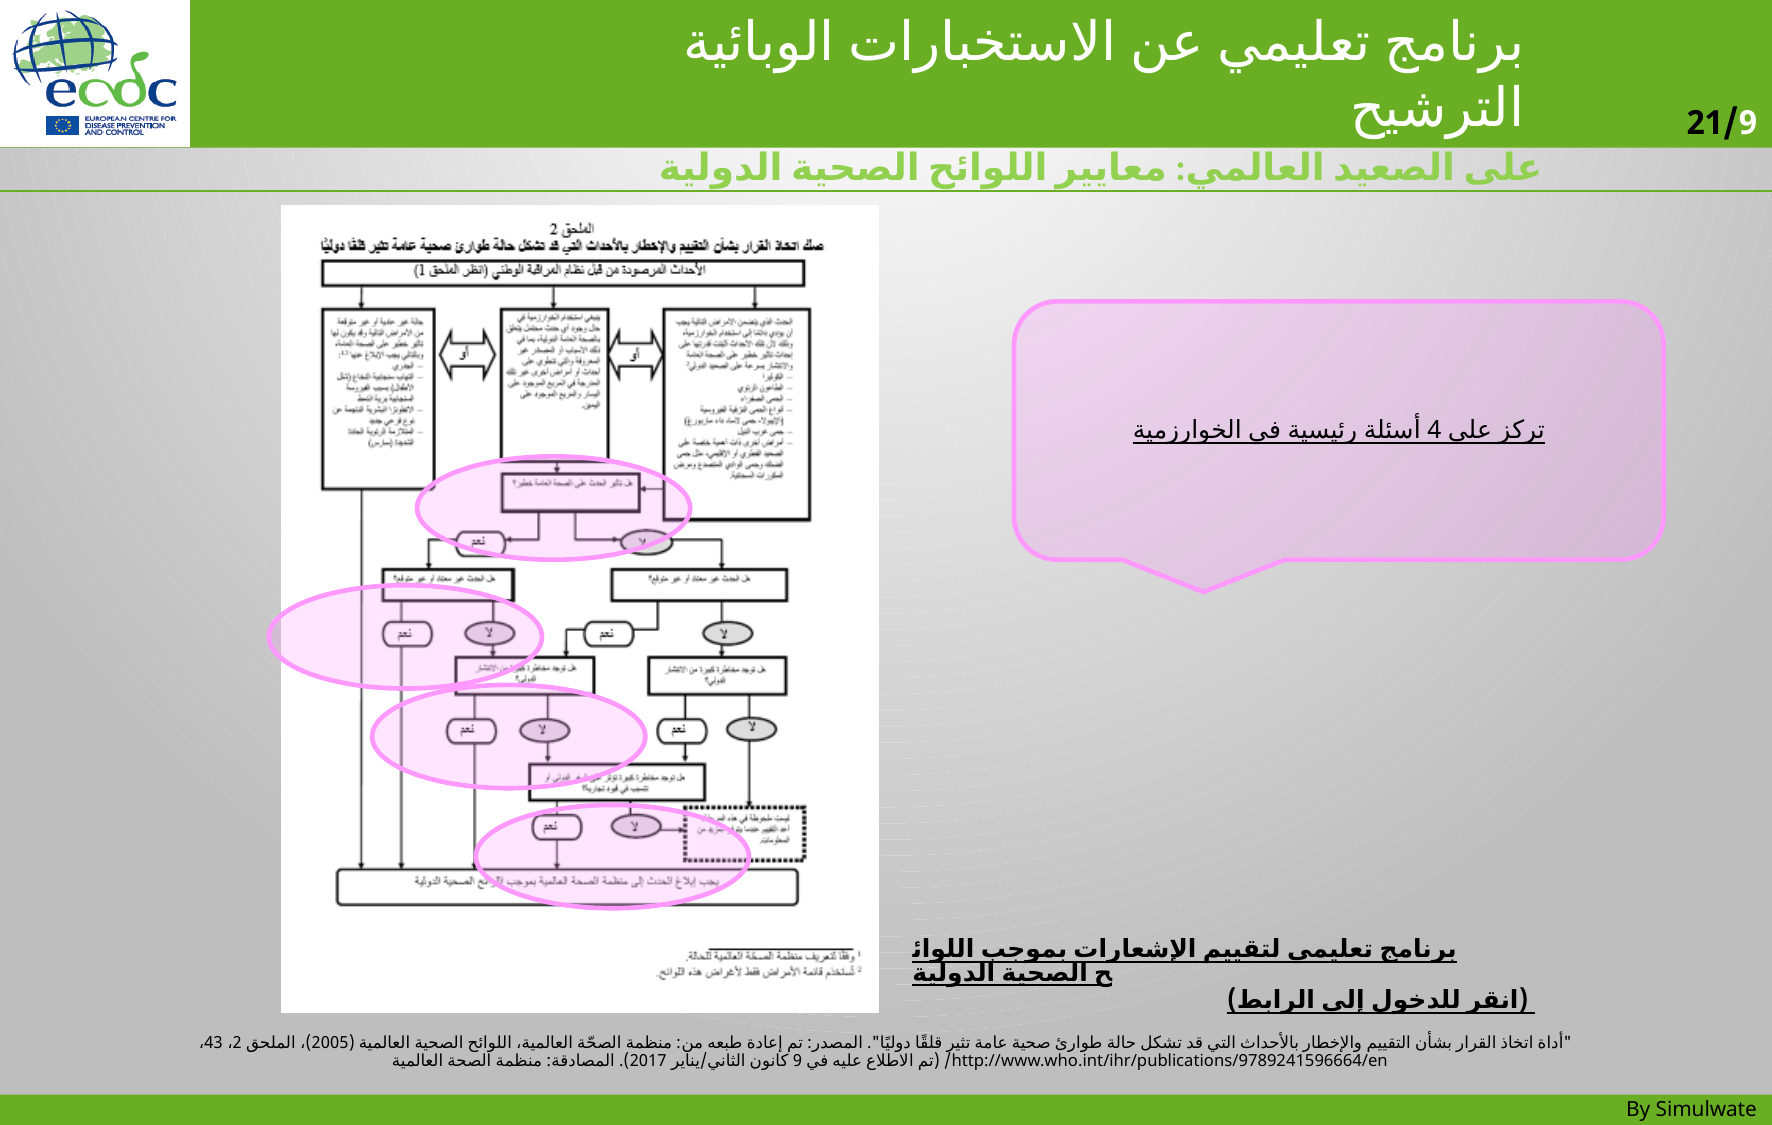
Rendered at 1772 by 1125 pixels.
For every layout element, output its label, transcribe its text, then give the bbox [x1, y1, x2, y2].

text_box [268, 620, 276, 654]
text_box على الصعيد العالمي: معايير اللوائح الصحية الدولية [0, 140, 1558, 196]
picture [281, 205, 879, 1013]
text_box برنامج تعليمي لتقييم الإشعارات بموجب اللوائح الصحية الدولية (انقر للدخول إلى الرابط) [1089, 926, 1673, 998]
text_box "أداة اتخاذ القرار بشأن التقييم والإخطار بالأحداث التي قد تشكل حالة طوارئ صحية عامة تثير قلقًا دوليًا". المصدر: تم إعادة طبعه من: منظمة الصحّة العالمية، اللوائح الصحية العالمية (2005)، الملحق 2، 43، http://www.who.int/ihr/publications/9789241596664/en/ (تم الاطلاع عليه في 9 كانون الثاني/يناير 2017). المصادقة: منظمة الصحة العالمية [36, 1026, 1735, 1078]
text_box تركز على 4 أسئلة رئيسية في الخوارزمية [1014, 301, 1664, 592]
picture [0, 0, 190, 140]
